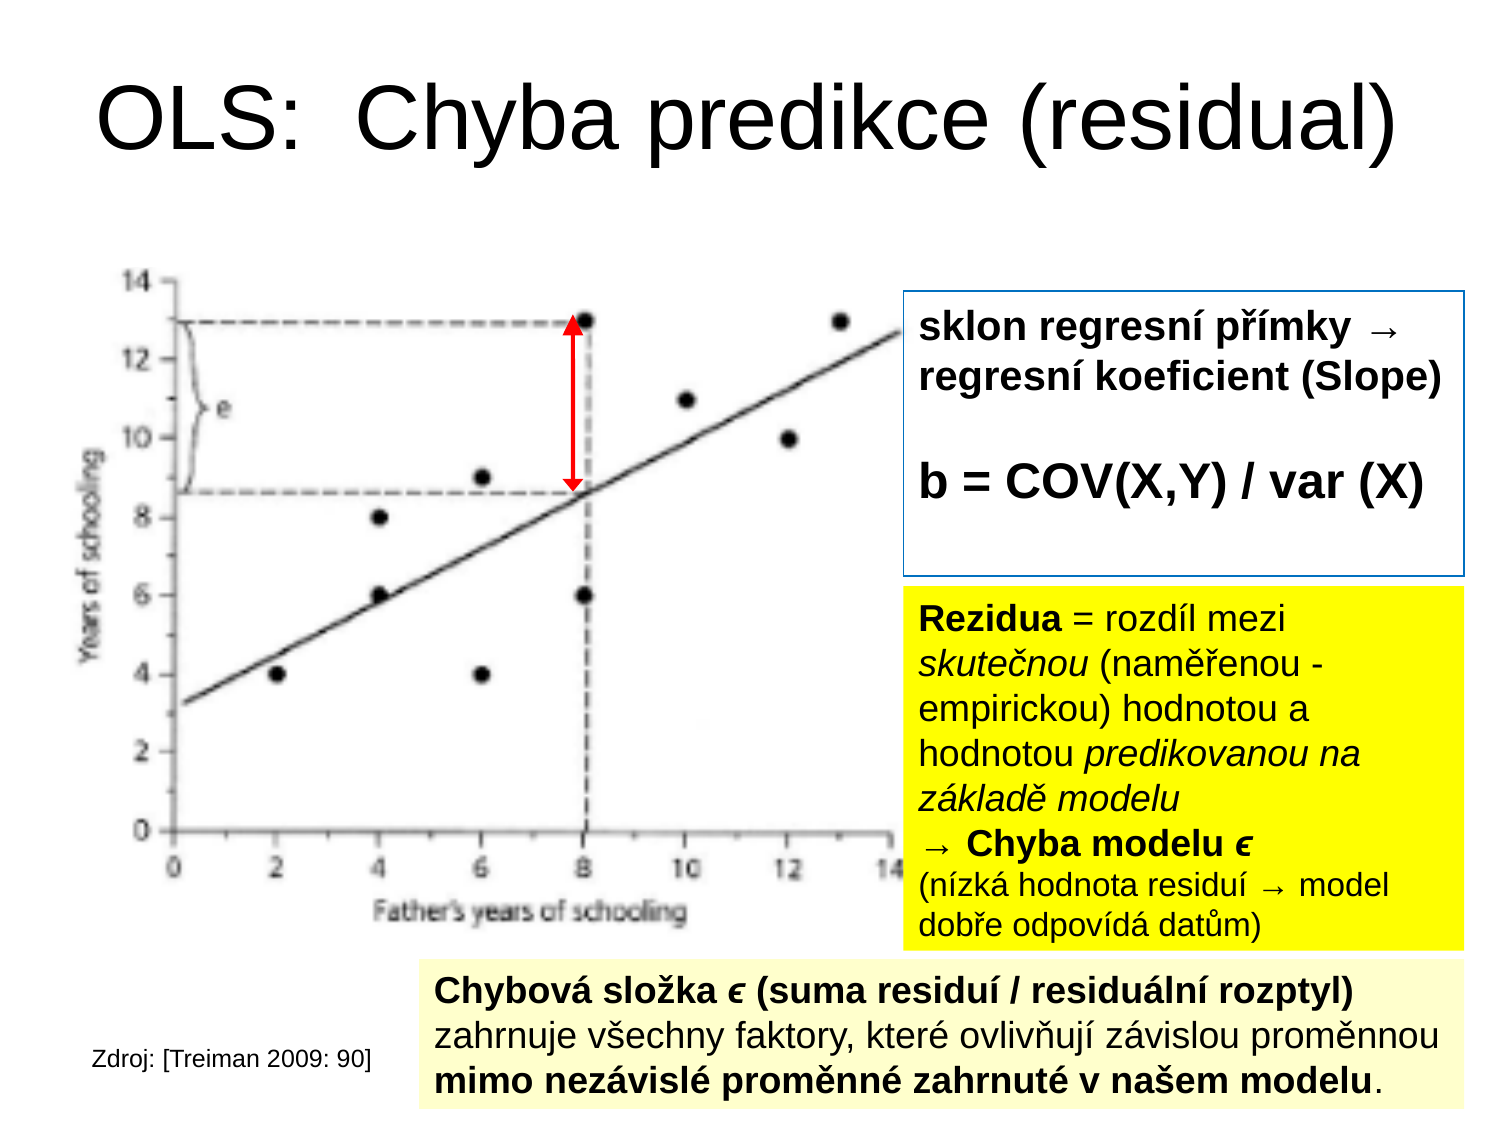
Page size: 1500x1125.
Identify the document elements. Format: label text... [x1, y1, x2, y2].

text_box sklon regresní přímky → regresní koeficient (Slope) b = COV(X,Y) / var (X) [931, 291, 1465, 576]
title OLS: Chyba predikce (residual) [73, 19, 1424, 207]
picture [62, 266, 928, 937]
text_box Chybová složka ϵ (suma residuí / residuální rozptyl) zahrnuje všechny faktory, které ovlivňují závislou proměnnou mimo nezávislé proměnné zahrnuté v našem modelu. [419, 959, 1465, 1109]
text_box Rezidua = rozdíl mezi skutečnou (naměřenou - empirickou) hodnotou a hodnotou predikovanou na základě modelu → Chyba modelu ϵ (nízká hodnota residuí → model dobře odpovídá datům) [903, 586, 1465, 951]
text_box Zdroj: [Treiman 2009: 90] [76, 1034, 419, 1080]
